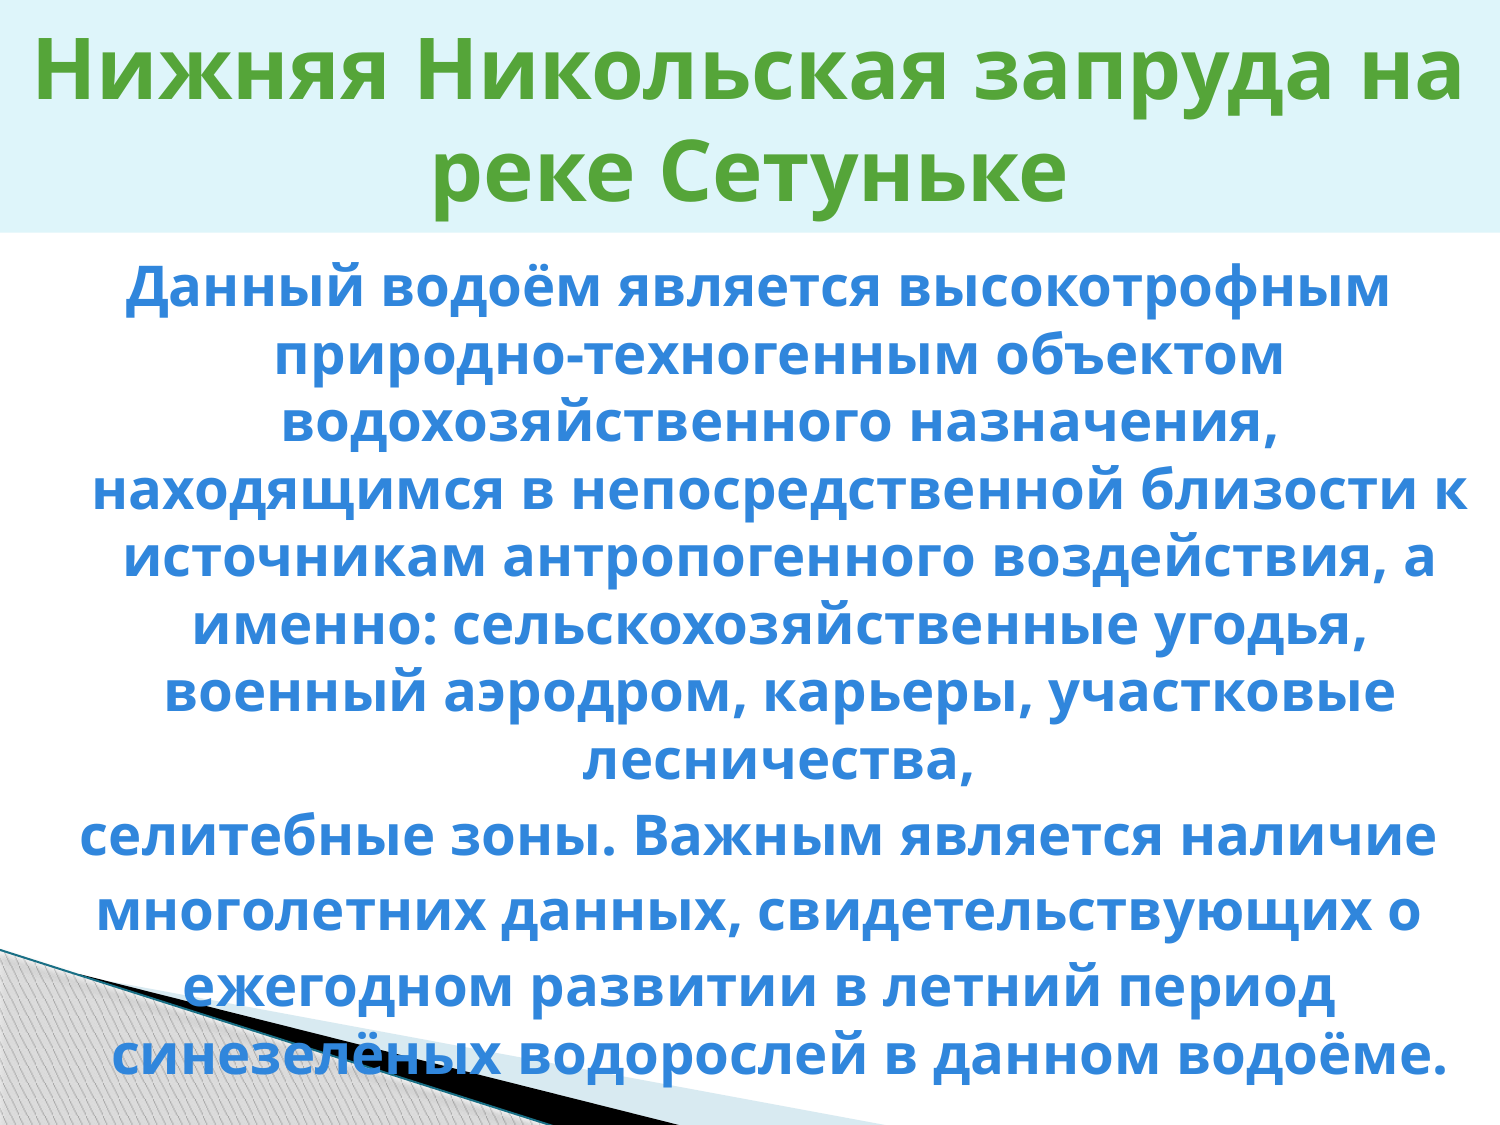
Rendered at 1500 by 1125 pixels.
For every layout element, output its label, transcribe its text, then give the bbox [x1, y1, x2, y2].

list Данный водоём является высокотрофным природно-техногенным объектом водохозяйственного назначения, находящимся в непосредственной близости к источникам антропогенного воздействия, а именно: сельскохозяйственные угодья, военный аэродром, карьеры, участковые лесничества, селитебные зоны. Важным является наличие многолетних данных, свидетельствующих о ежегодном развитии в летний период синезелёных водорослей в данном водоёме. [0, 243, 1500, 1125]
title Нижняя Никольская запруда на реке Сетуньке [0, 0, 1500, 233]
